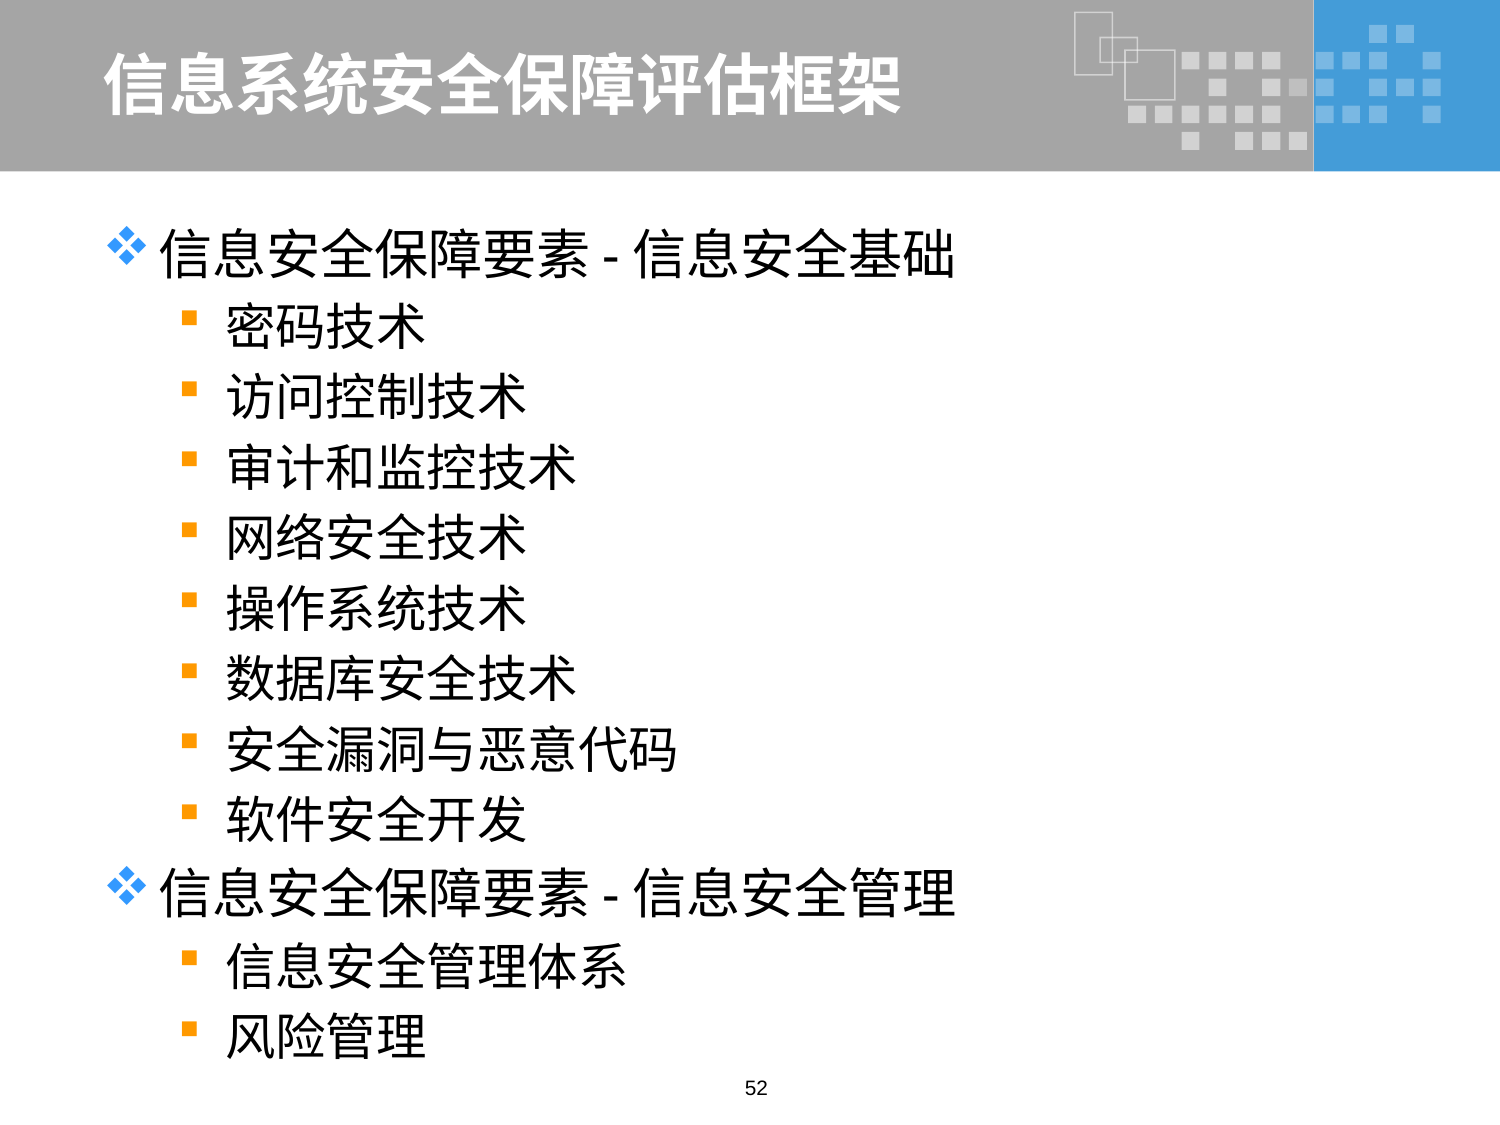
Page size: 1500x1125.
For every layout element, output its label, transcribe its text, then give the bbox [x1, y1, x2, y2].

slide_number 52 [687, 1066, 826, 1111]
list 信息安全保障要素-信息安全基础 密码技术 访问控制技术 审计和监控技术 网络安全技术 操作系统技术 数据库安全技术 安全漏洞与恶意代码 软件安全开发 信息安全保障要素-信息安全管理 信息安全管理体系 风险管理 [87, 212, 1432, 1077]
title 信息系统安全保障评估框架 [87, 42, 1252, 123]
